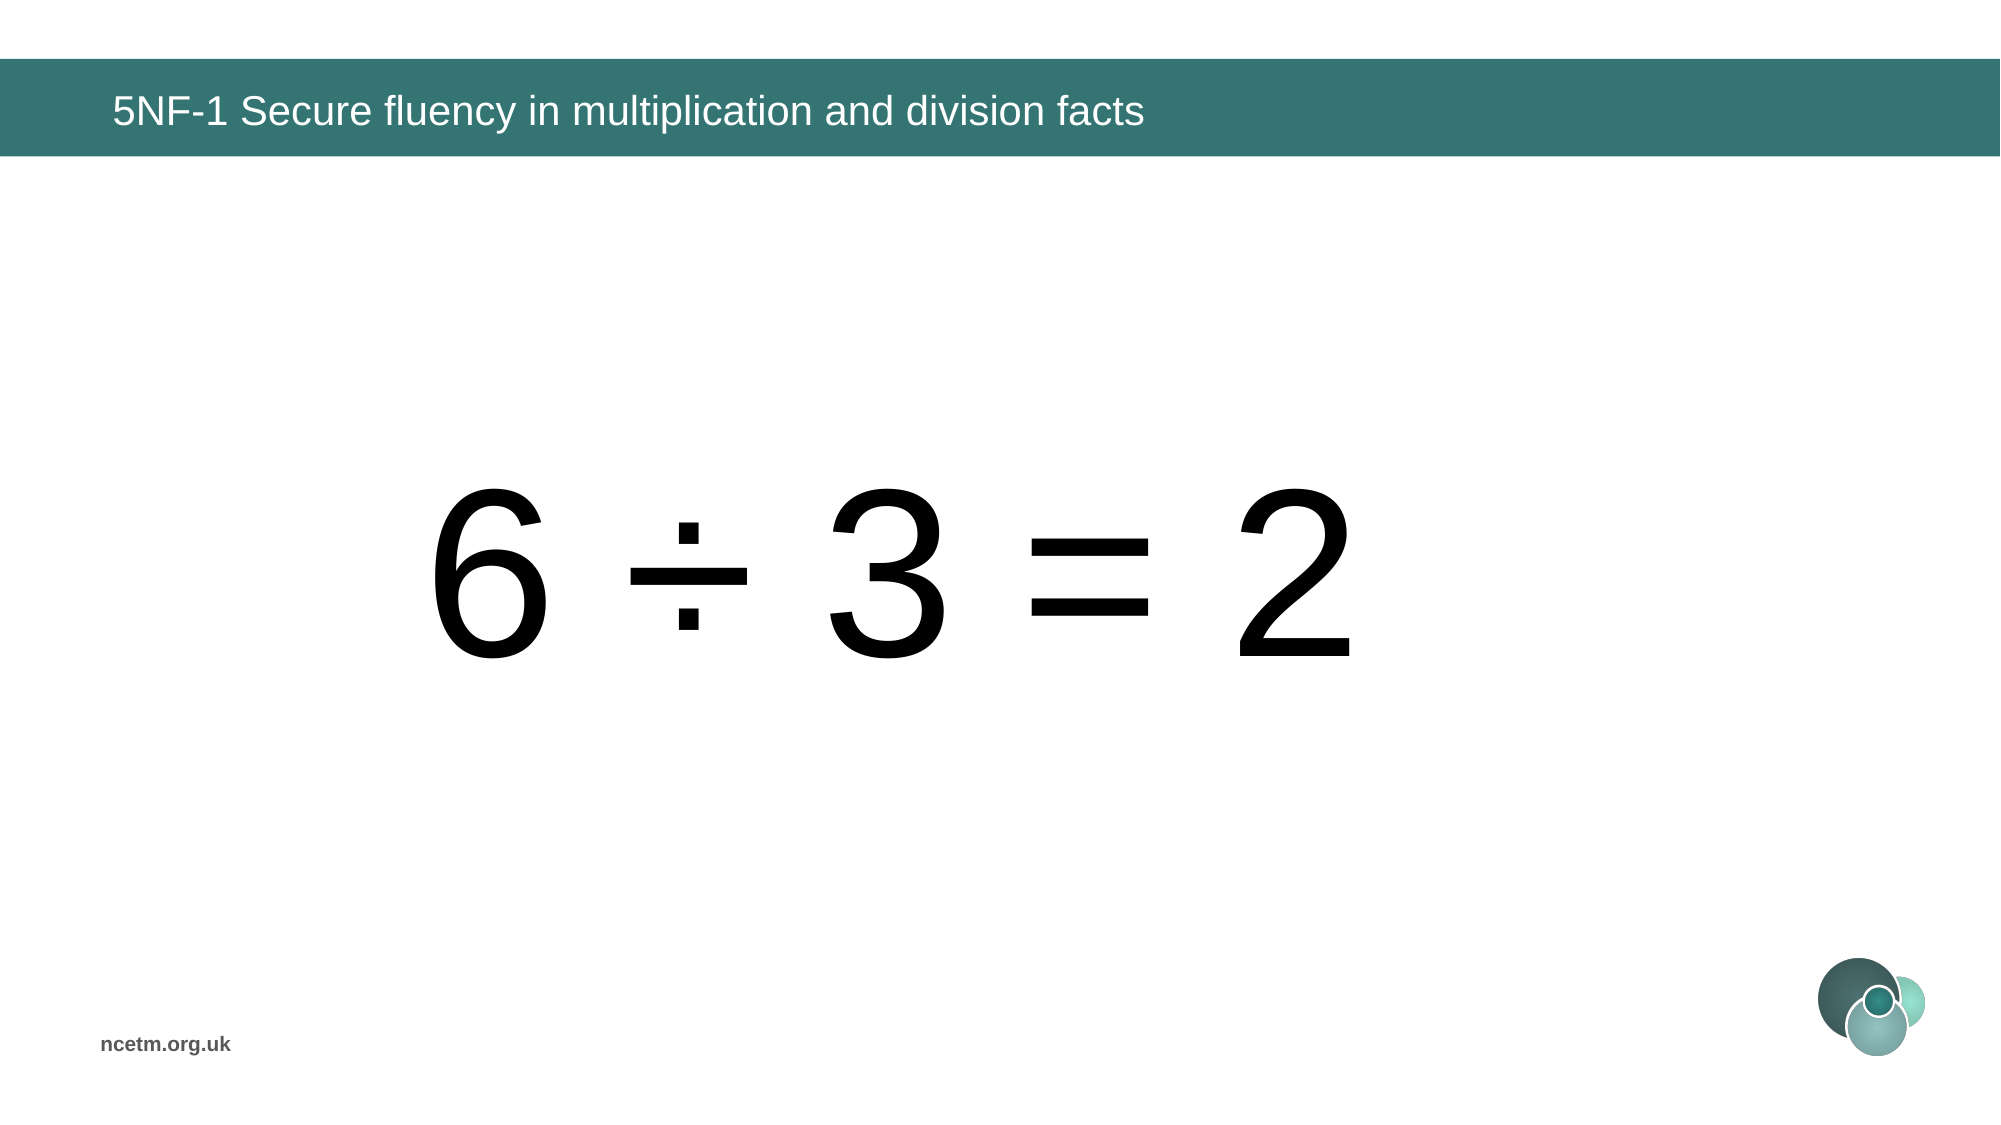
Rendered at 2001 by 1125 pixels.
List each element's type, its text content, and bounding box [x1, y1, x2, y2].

picture [1818, 958, 1925, 1056]
title 5NF-1 Secure fluency in multiplication and division facts [97, 76, 1945, 147]
text_box 2 [1213, 409, 1377, 712]
text_box 6 ÷ 3 = [408, 409, 1213, 712]
